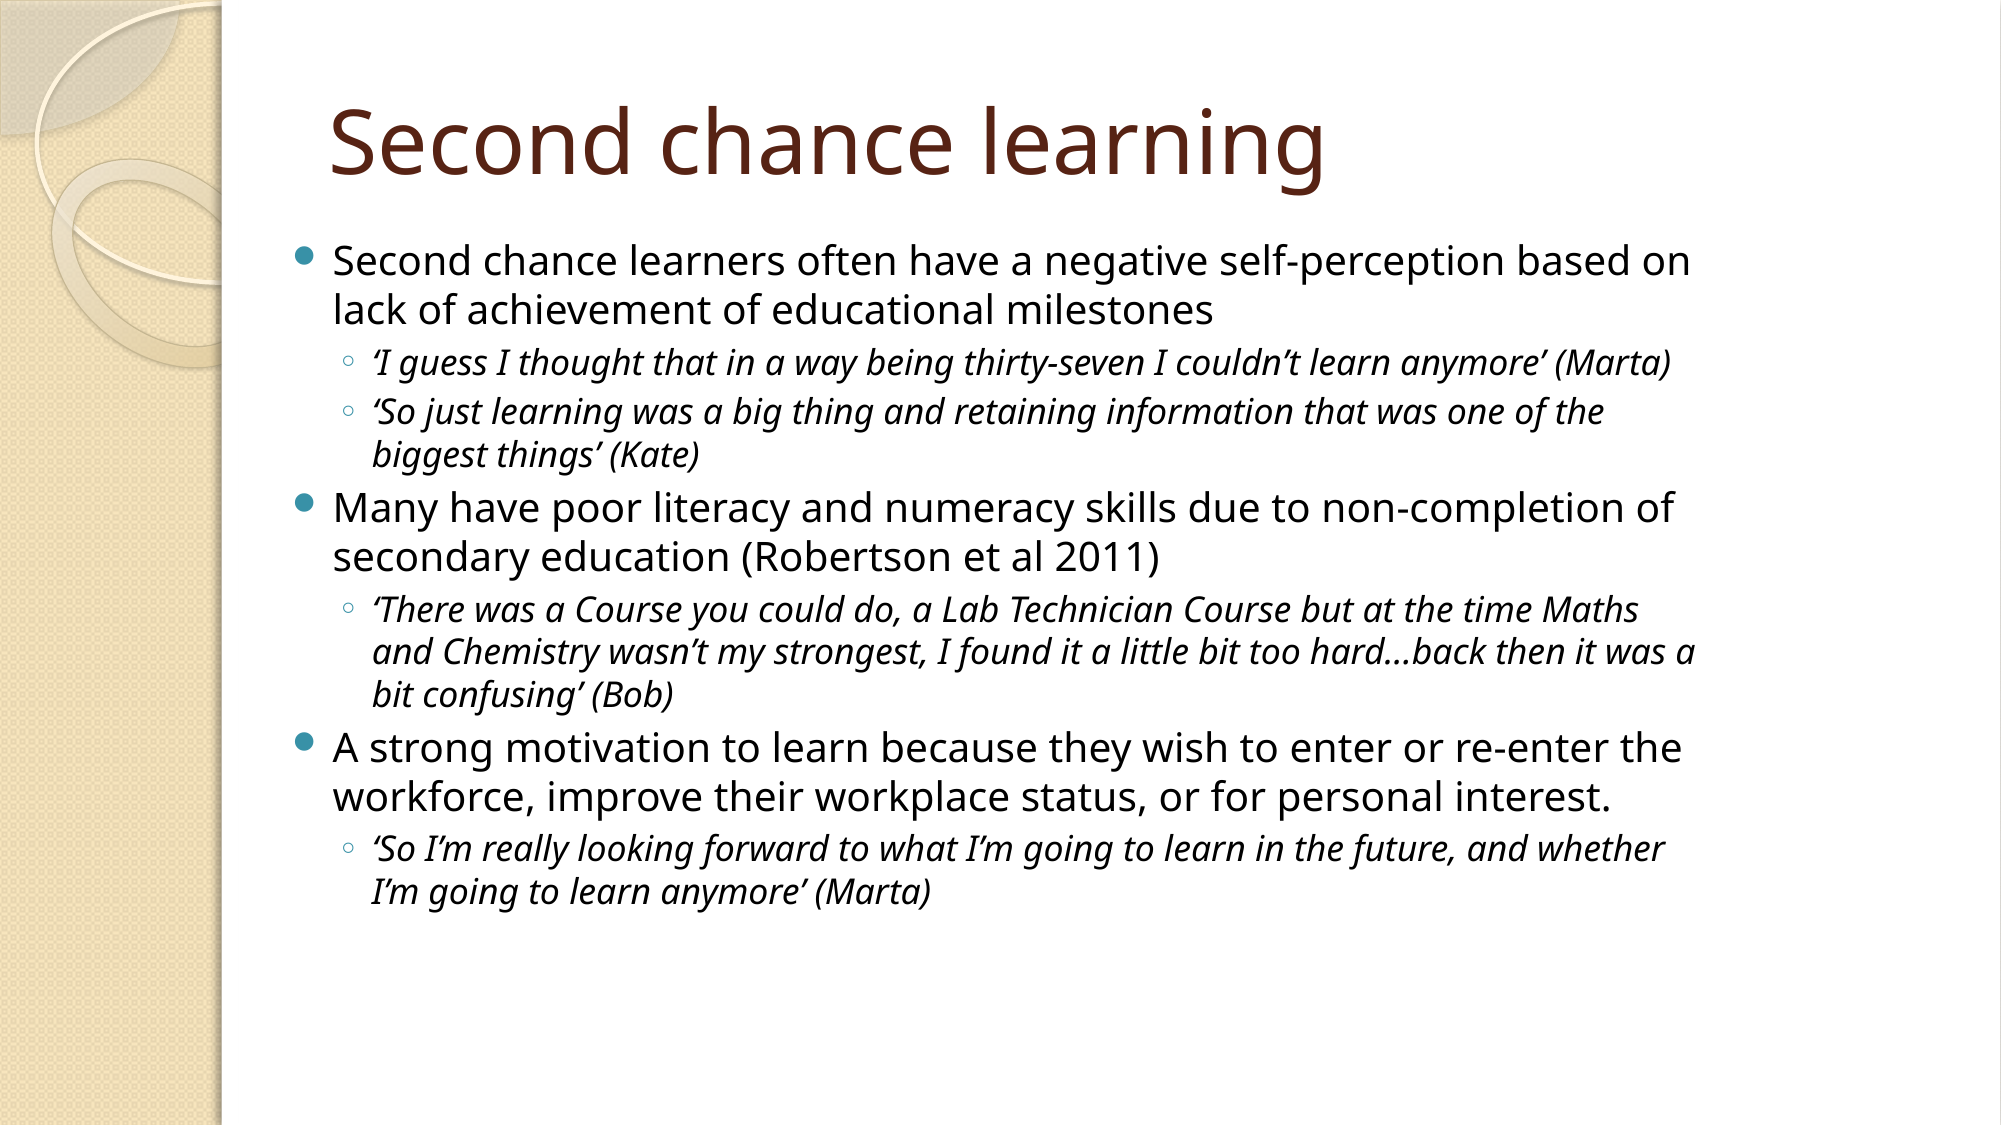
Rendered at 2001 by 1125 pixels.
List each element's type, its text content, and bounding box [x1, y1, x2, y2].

list Second chance learners often have a negative self-perception based on lack of achievement of educational milestones ‘I guess I thought that in a way being thirty-seven I couldn’t learn anymore’ (Marta) ‘So just learning was a big thing and retaining information that was one of the biggest things’ (Kate) Many have poor literacy and numeracy skills due to non-completion of secondary education (Robertson et al 2011) ‘There was a Course you could do, a Lab Technician Course but at the time Maths and Chemistry wasn’t my strongest, I found it a little bit too hard…back then it was a bit confusing’ (Bob) A strong motivation to learn because they wish to enter or re-enter the workforce, improve their workplace status, or for personal interest. ‘So I’m really looking forward to what I’m going to learn in the future, and whether I’m going to learn anymore’ (Marta) [265, 227, 1721, 992]
title Second chance learning [313, 45, 1954, 233]
